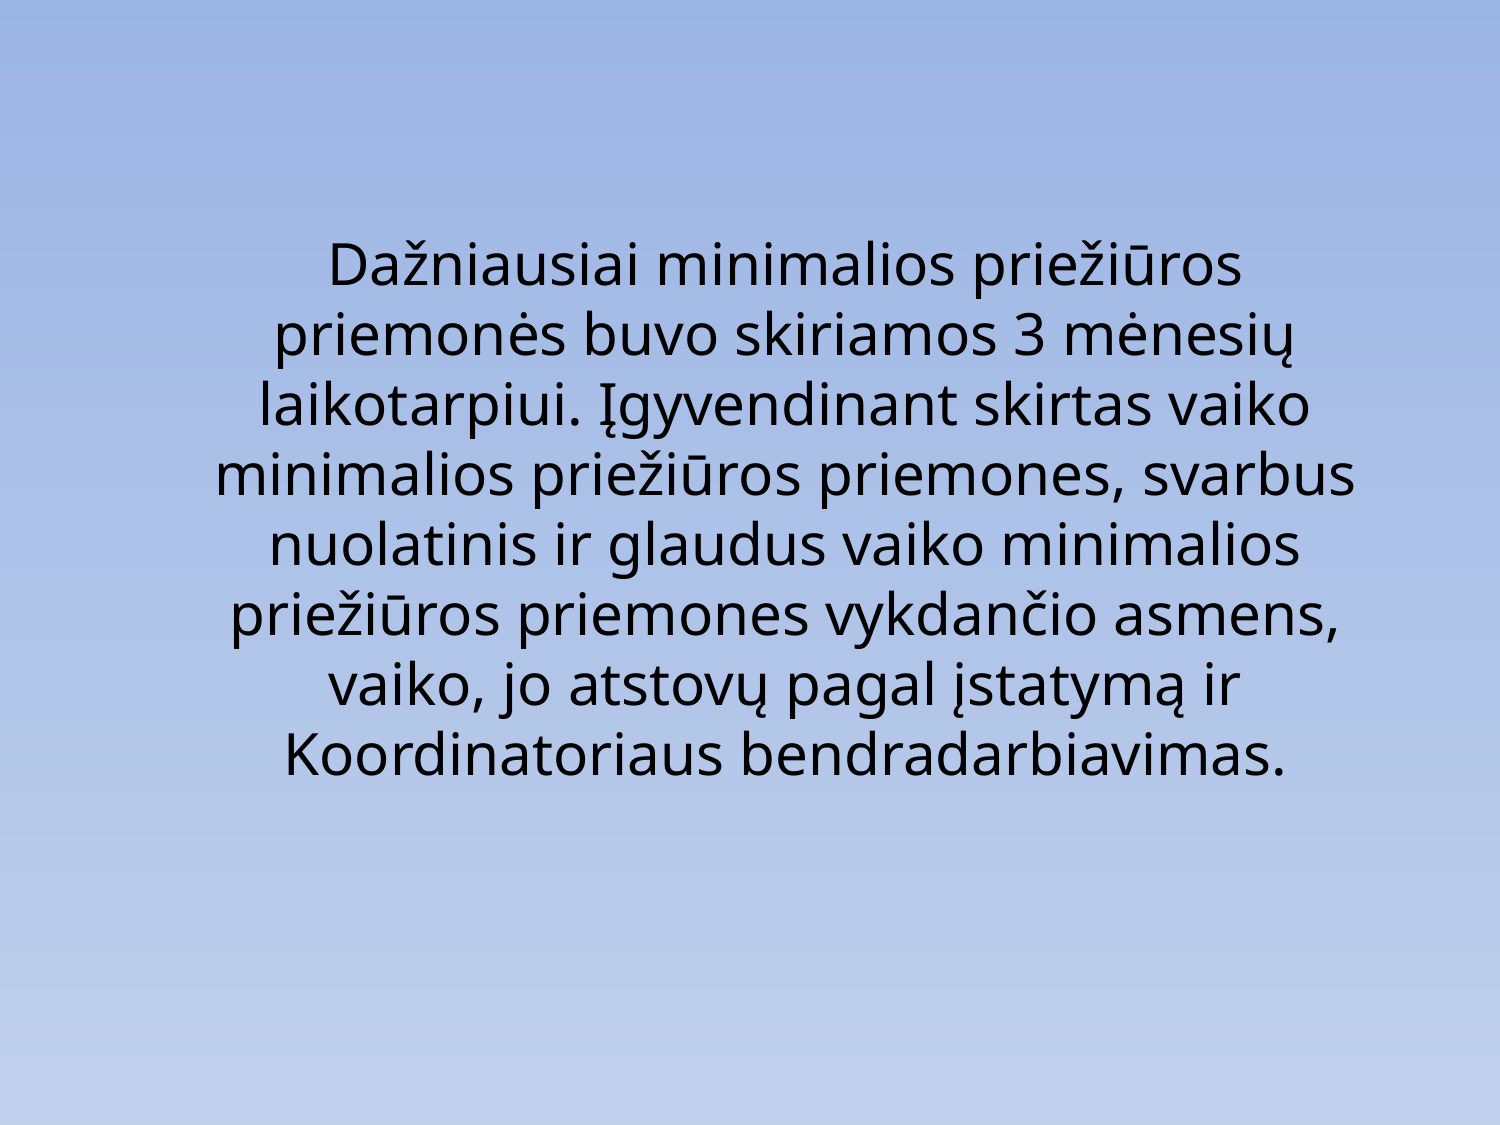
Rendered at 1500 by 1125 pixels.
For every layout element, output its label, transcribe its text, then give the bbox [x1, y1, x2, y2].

text_box Dažniausiai minimalios priežiūros priemonės buvo skiriamos 3 mėnesių laikotarpiui. Įgyvendinant skirtas vaiko minimalios priežiūros priemones, svarbus nuolatinis ir glaudus vaiko minimalios priežiūros priemones vykdančio asmens, vaiko, jo atstovų pagal įstatymą ir Koordinatoriaus bendradarbiavimas. [171, 219, 1400, 795]
